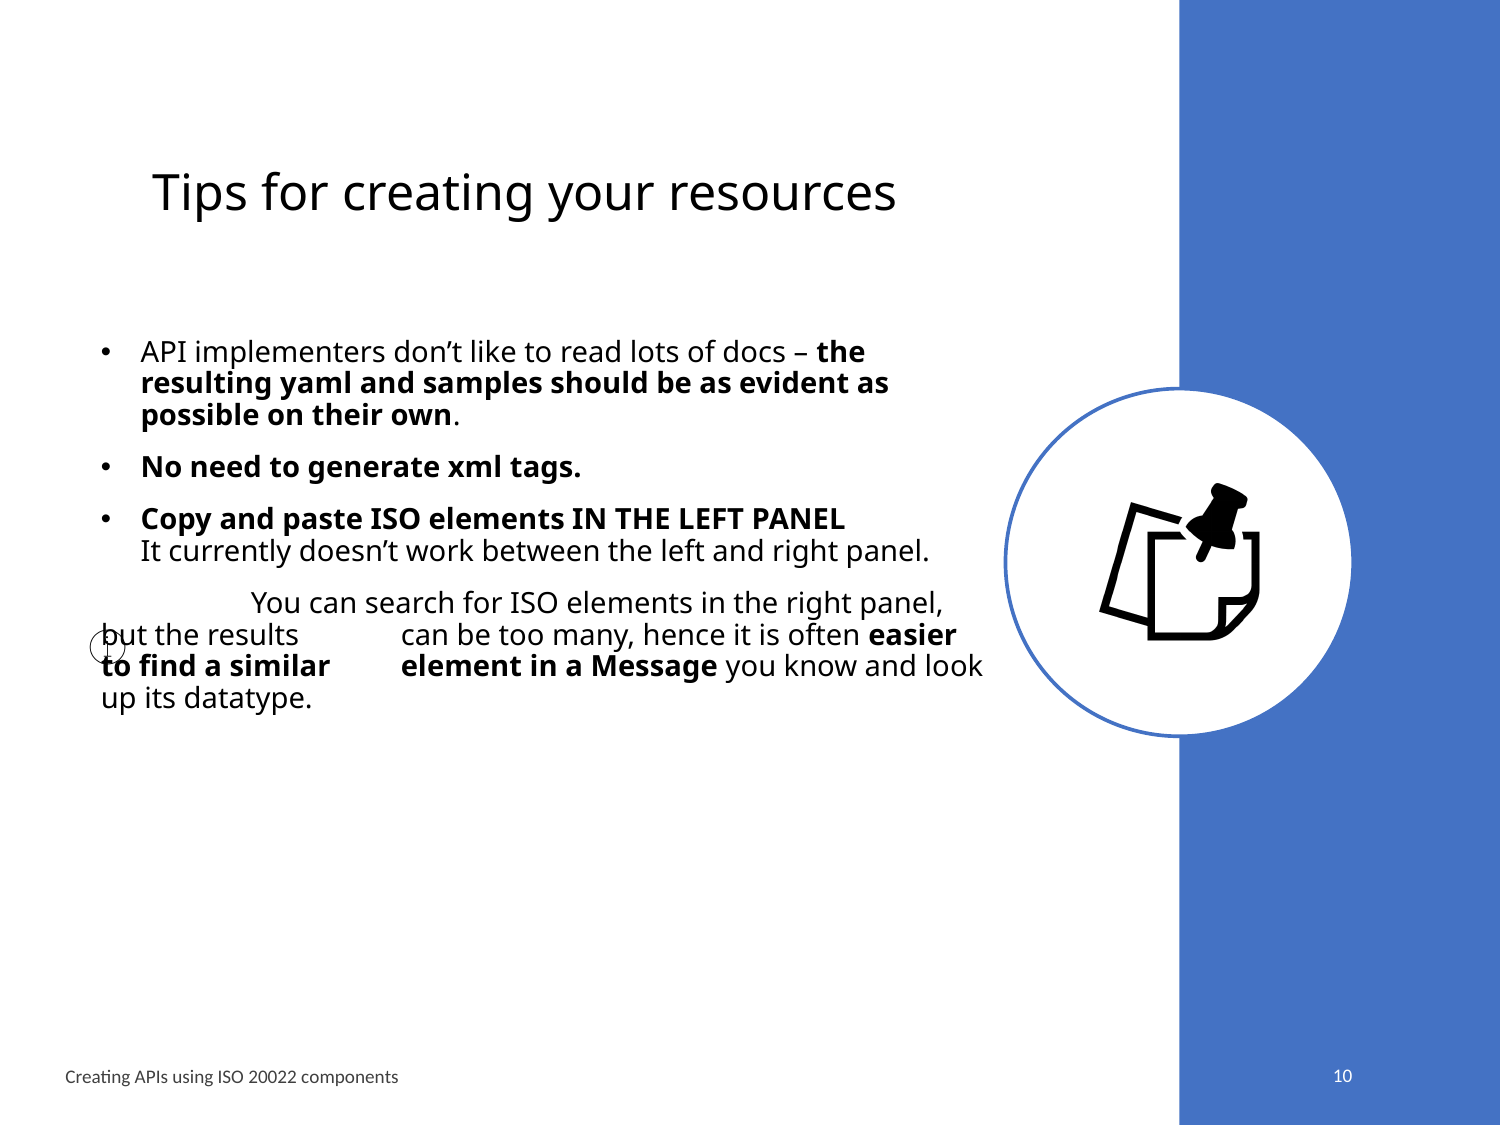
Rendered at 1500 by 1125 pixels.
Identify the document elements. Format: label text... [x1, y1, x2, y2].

list API implementers don’t like to read lots of docs – the resulting yaml and samples should be as evident as possible on their own. No need to generate xml tags. Copy and paste ISO elements IN THE LEFT PANEL It currently doesn’t work between the left and right panel. You can search for ISO elements in the right panel, but the results can be too many, hence it is often easier to find a similar element in a Message you know and look up its datatype. [85, 326, 1006, 799]
text_box [1004, 387, 1355, 738]
text_box [1178, 0, 1500, 1125]
title Tips for creating your resources [137, 112, 1058, 276]
slide_number 10 [1242, 1052, 1368, 1098]
picture [85, 625, 130, 670]
footer Creating APIs using ISO 20022 components [50, 1053, 653, 1099]
picture [1086, 469, 1275, 658]
